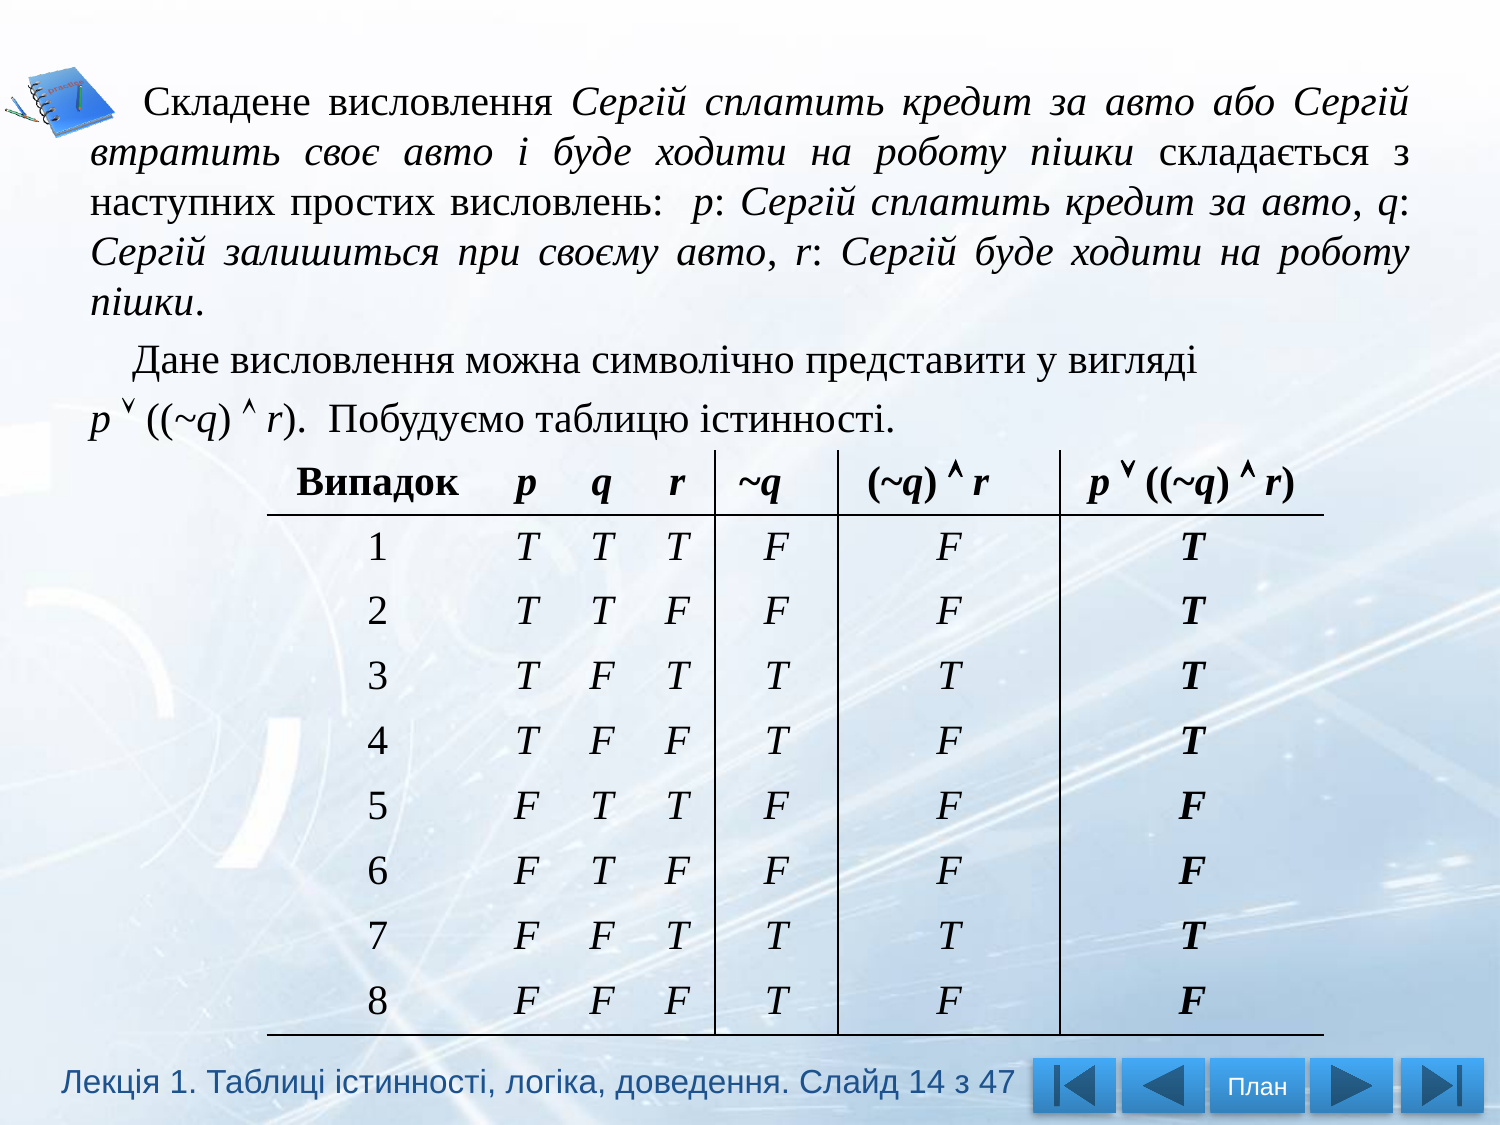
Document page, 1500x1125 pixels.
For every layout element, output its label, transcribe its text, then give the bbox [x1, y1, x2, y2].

table_cell F [565, 970, 640, 1034]
table_cell 2 [267, 580, 489, 645]
table_header ~q [716, 450, 837, 514]
table_cell 8 [267, 970, 489, 1034]
table_cell F [1061, 840, 1324, 905]
table_cell T [489, 516, 565, 580]
table_cell F [839, 775, 1059, 840]
table_cell F [716, 840, 837, 905]
table_cell F [489, 840, 565, 905]
table_header r [640, 450, 714, 514]
table_cell T [839, 645, 1059, 710]
table_header q [565, 450, 640, 514]
table_header p [489, 450, 565, 514]
table_cell F [565, 645, 640, 710]
table_header p  ((~q)  r) [1061, 450, 1324, 514]
table_cell T [565, 580, 640, 645]
table_cell F [716, 516, 837, 580]
table_cell F [640, 840, 714, 905]
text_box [1033, 1058, 1484, 1114]
table_cell T [1061, 710, 1324, 775]
table_cell T [489, 645, 565, 710]
table_cell F [839, 516, 1059, 580]
table_cell F [489, 775, 565, 840]
table_cell F [640, 580, 714, 645]
table_cell F [839, 840, 1059, 905]
table_cell T [640, 516, 714, 580]
table_cell F [1061, 970, 1324, 1034]
table_cell F [640, 710, 714, 775]
table_cell T [640, 645, 714, 710]
table_cell T [640, 905, 714, 970]
table_cell F [1061, 775, 1324, 840]
table_cell T [640, 775, 714, 840]
table_cell T [716, 710, 837, 775]
table_cell F [839, 580, 1059, 645]
table_cell F [716, 775, 837, 840]
table_cell F [716, 580, 837, 645]
text_box Лекція 1. Таблиці істинності, логіка, доведення. Слайд 14 з 47 [46, 1052, 1033, 1107]
table_cell F [565, 905, 640, 970]
table_cell T [716, 905, 837, 970]
table_cell T [1061, 905, 1324, 970]
table_cell T [565, 516, 640, 580]
list Складене висловлення Сергій сплатить кредит за авто або Сергій втратить своє авто і буде ходити на роботу пішки складається з наступних простих висловлень: р: Сергій сплатить кредит за авто, q: Сергій залишиться при своєму авто, r: Сергій буде ходити на роботу пішки. Дане висловлення можна символічно представити у вигляді p  ((~q)  r). Побудуємо таблицю істинності. [75, 66, 1425, 468]
table_cell T [489, 580, 565, 645]
table_cell T [565, 775, 640, 840]
table_cell T [489, 710, 565, 775]
table_cell T [839, 905, 1059, 970]
table_cell 1 [267, 516, 489, 580]
table_cell T [716, 645, 837, 710]
table_header (~q)  r [839, 450, 1059, 514]
table_cell F [489, 905, 565, 970]
table_cell T [1061, 516, 1324, 580]
table_cell T [565, 840, 640, 905]
table_cell T [716, 970, 837, 1034]
table_cell 6 [267, 840, 489, 905]
table_header Випадок [267, 450, 489, 514]
table_cell 4 [267, 710, 489, 775]
table_cell T [1061, 645, 1324, 710]
table_cell F [489, 970, 565, 1034]
table_cell 3 [267, 645, 489, 710]
table_cell F [640, 970, 714, 1034]
table_cell 5 [267, 775, 489, 840]
table_cell F [839, 710, 1059, 775]
table_cell F [839, 970, 1059, 1034]
table_cell 7 [267, 905, 489, 970]
table_cell T [1061, 580, 1324, 645]
picture [0, 0, 1500, 1125]
table_cell F [565, 710, 640, 775]
